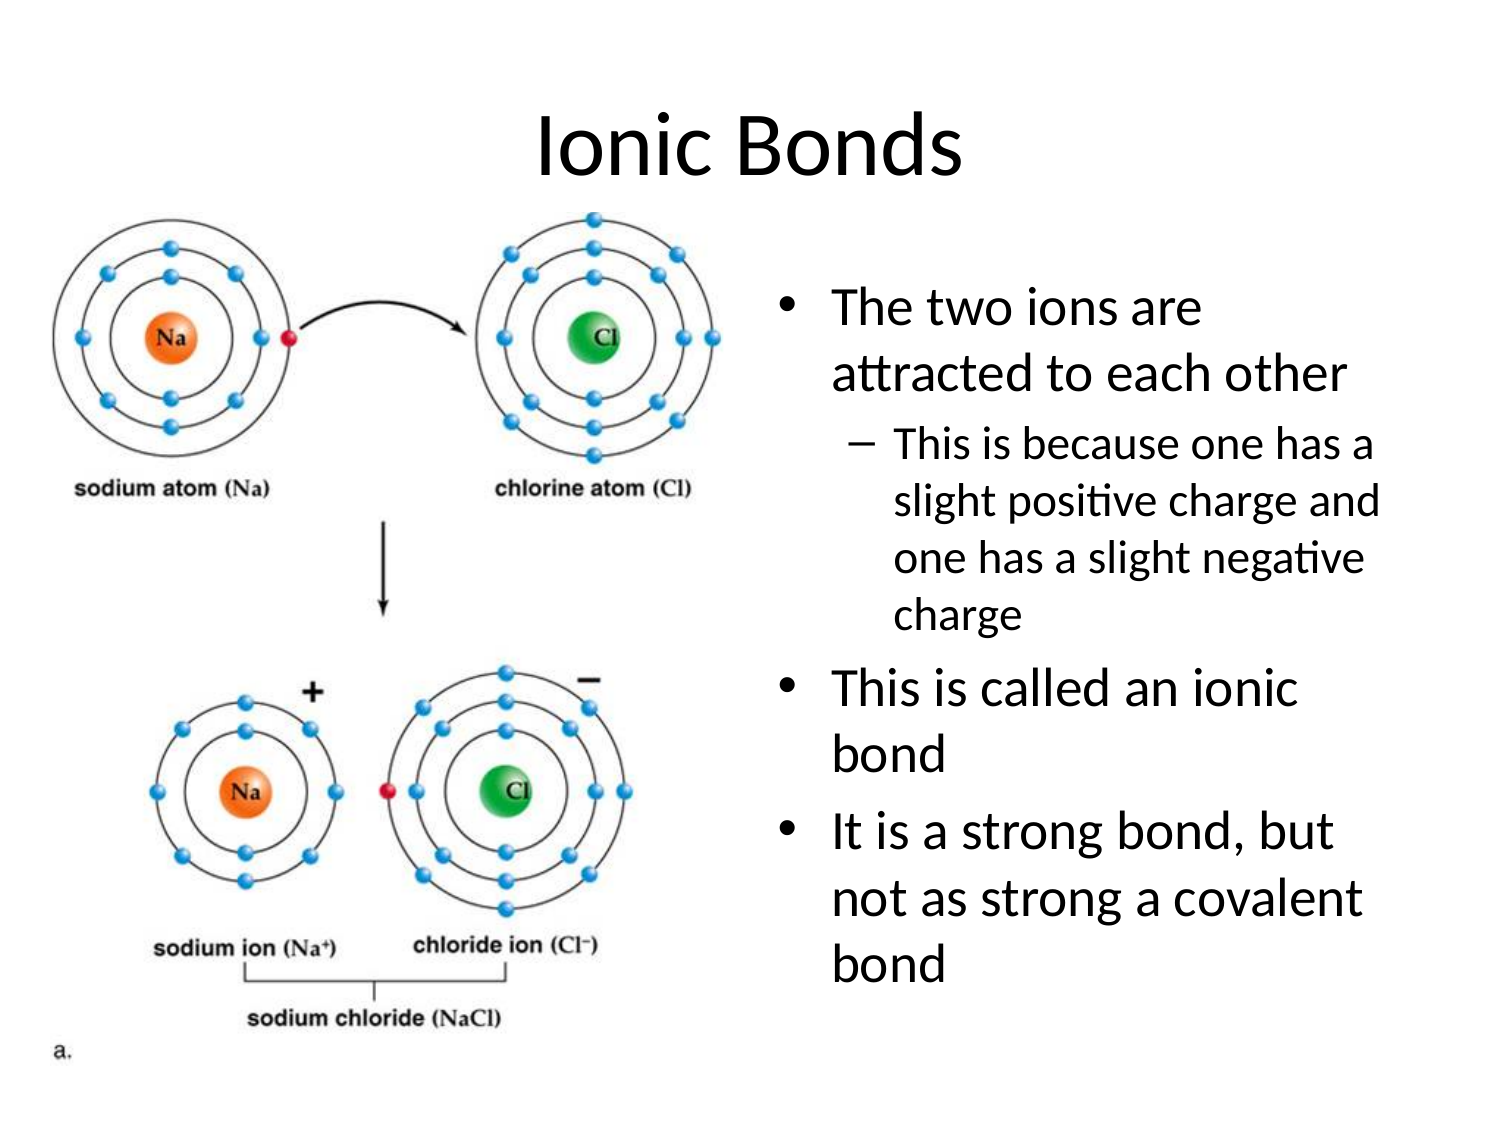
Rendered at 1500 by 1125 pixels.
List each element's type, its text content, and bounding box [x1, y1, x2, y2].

list The two ions are attracted to each other This is because one has a slight positive charge and one has a slight negative charge This is called an ionic bond It is a strong bond, but not as strong a covalent bond [762, 262, 1425, 1005]
picture [49, 212, 724, 1066]
title Ionic Bonds [75, 45, 1425, 233]
